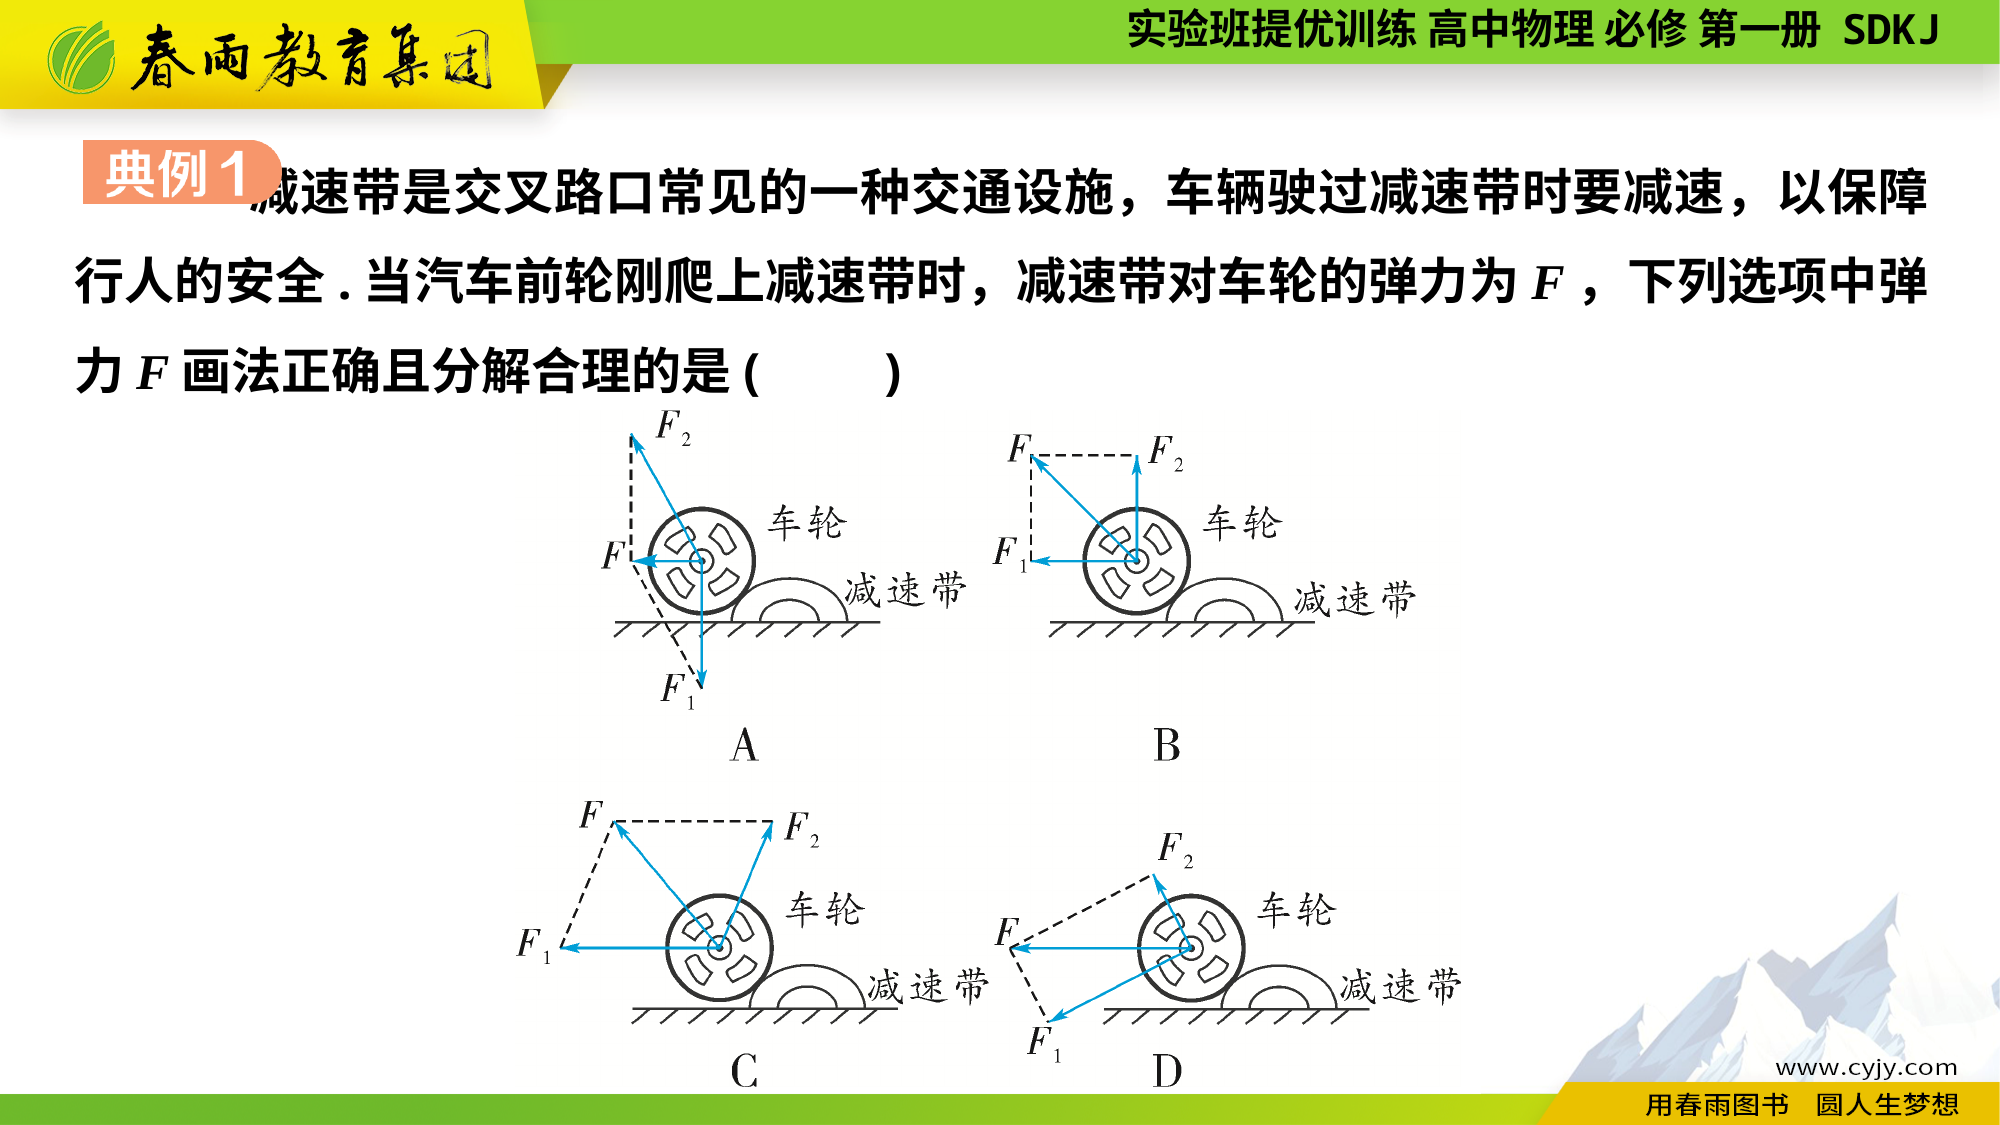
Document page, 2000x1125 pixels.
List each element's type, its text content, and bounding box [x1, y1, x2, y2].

list 减速带是交叉路口常见的一种交通设施，车辆驶过减速带时要减速，以保障行人的安全.当汽车前轮刚爬上减速带时，减速带对车轮的弹力为F，下列选项中弹力F画法正确且分解合理的是( ) [59, 122, 1944, 399]
picture [0, 0, 2000, 1125]
